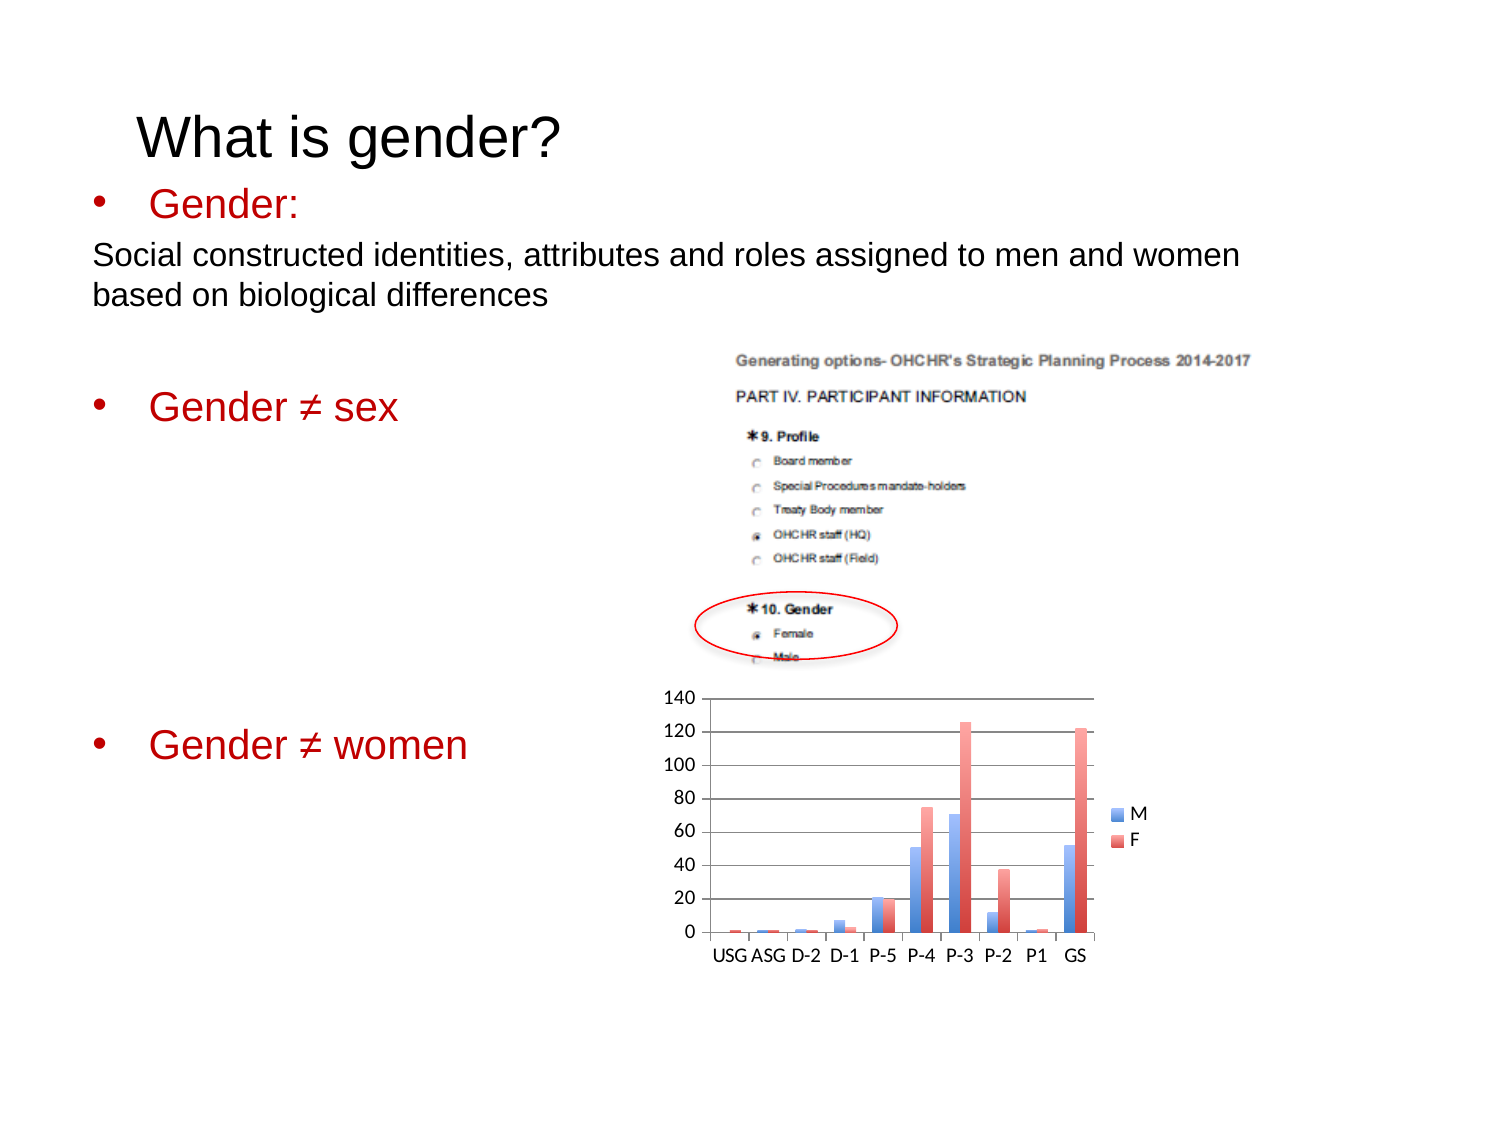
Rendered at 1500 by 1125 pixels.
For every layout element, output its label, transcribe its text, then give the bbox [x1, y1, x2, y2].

list Gender: Social constructed identities, attributes and roles assigned to men and women based on biological differences Gender ≠ sex Gender ≠ women [77, 169, 1319, 904]
title What is gender? [121, 45, 1500, 224]
chart [652, 682, 1167, 974]
picture [694, 349, 1319, 684]
